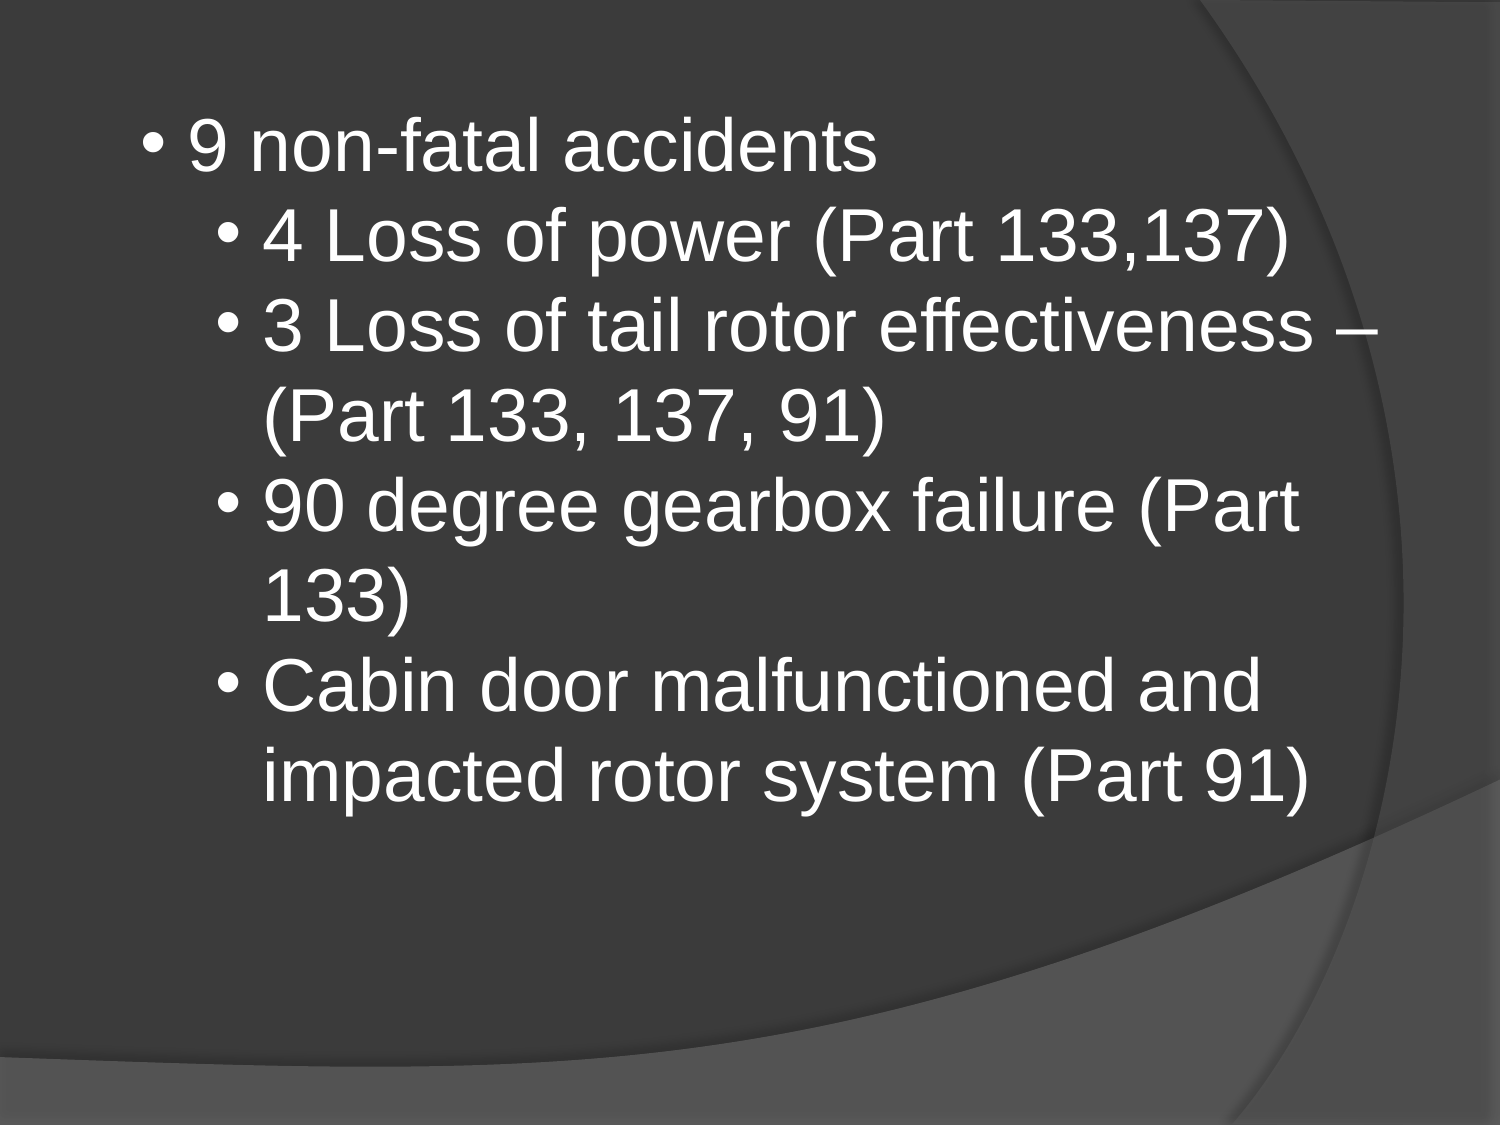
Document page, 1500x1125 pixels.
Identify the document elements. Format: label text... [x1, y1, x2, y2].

text_box 9 non-fatal accidents 4 Loss of power (Part 133,137) 3 Loss of tail rotor effectiveness –(Part 133, 137, 91) 90 degree gearbox failure (Part 133) Cabin door malfunctioned and impacted rotor system (Part 91) [50, 88, 1456, 824]
